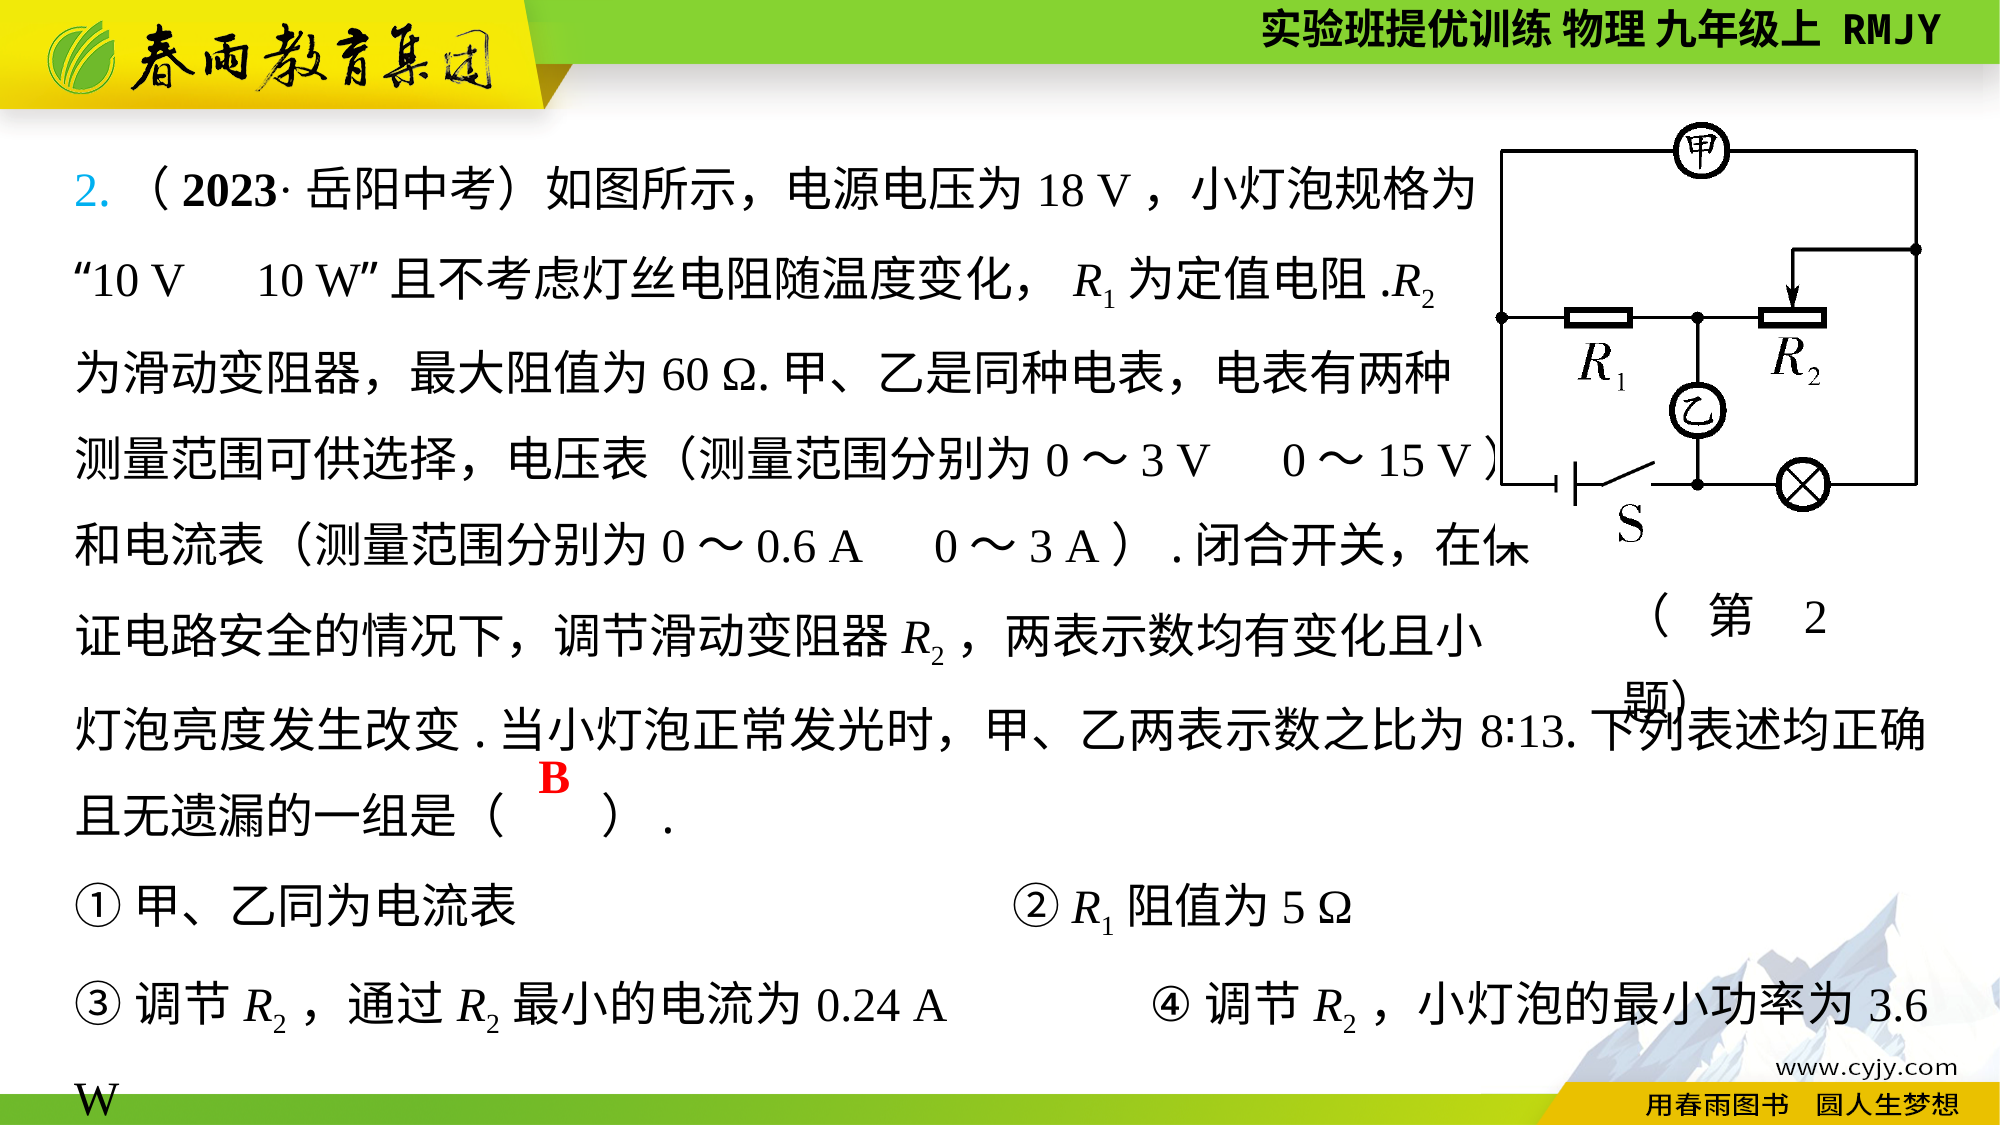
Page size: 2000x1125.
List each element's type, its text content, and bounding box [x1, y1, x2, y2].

text_box （第2题） [1608, 551, 1854, 651]
text_box B [523, 738, 586, 811]
list 2.（2023·岳阳中考）如图所示，电源电压为18 V，小灯泡规格为 “10 V 10 W”且不考虑灯丝电阻随温度变化，R1为定值电阻.R2 为滑动变阻器，最大阻值为60 Ω.甲、乙是同种电表，电表有两种 测量范围可供选择，电压表（测量范围分别为0～3 V 0～15 V） 和电流表（测量范围分别为0～0.6 A 0～3 A）.闭合开关，在保 证电路安全的情况下，调节滑动变阻器R2，两表示数均有变化且小 灯泡亮度发生改变.当小灯泡正常发光时，甲、乙两表示数之比为8∶13.下列表述均正确且无遗漏的一组是（ ）. ①甲、乙同为电流表 ②R1阻值为5 Ω ③调节R2，通过R2最小的电流为0.24 A ④调节R2，小灯泡的最小功率为3.6 W A.①③ B.②④ C.①④ D.②③ [59, 122, 1944, 1096]
picture [0, 0, 2000, 1125]
